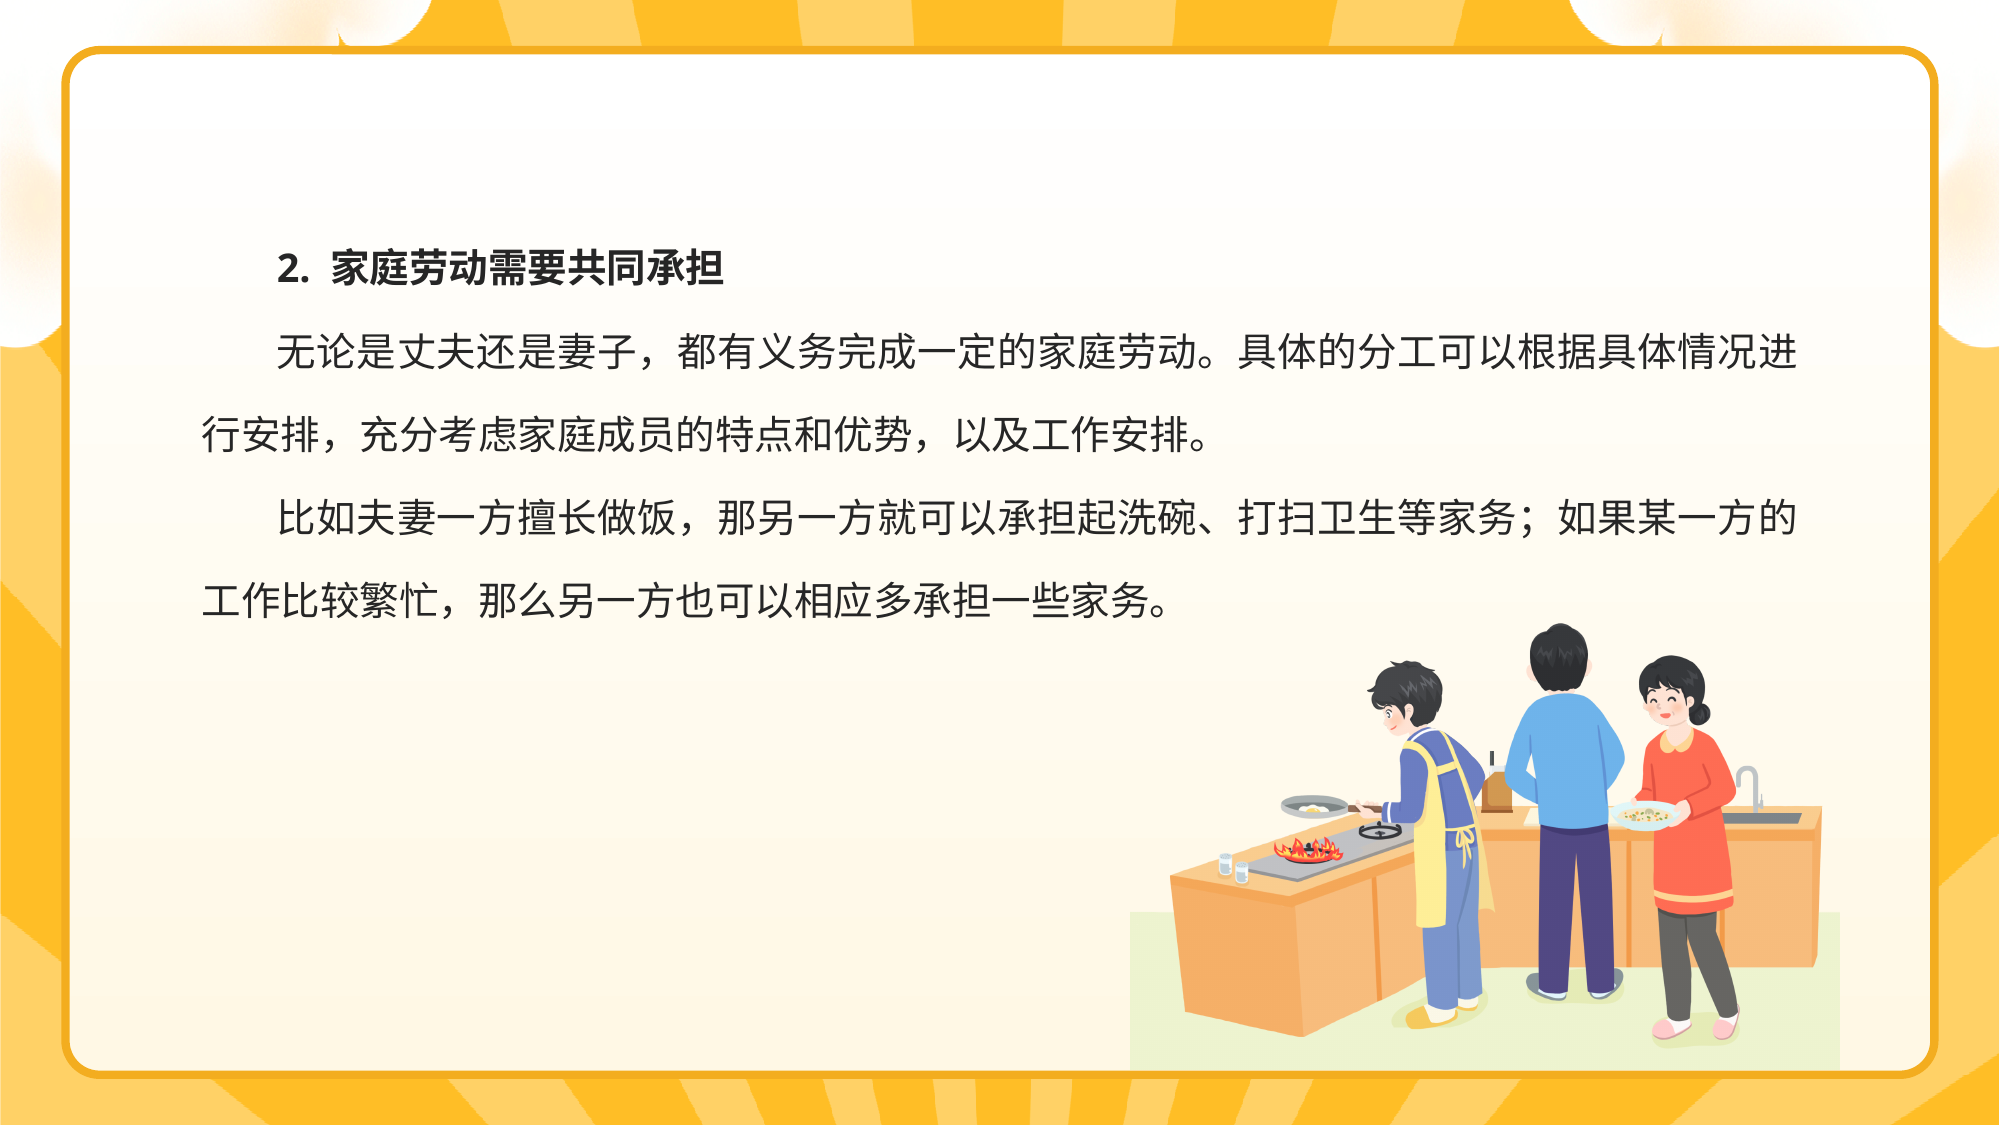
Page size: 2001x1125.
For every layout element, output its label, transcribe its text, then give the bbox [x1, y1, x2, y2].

text_box 2. 家庭劳动需要共同承担 无论是丈夫还是妻子，都有义务完成一定的家庭劳动。具体的分工可以根据具体情况进行安排，充分考虑家庭成员的特点和优势，以及工作安排。 比如夫妻一方擅长做饭，那另一方就可以承担起洗碗、打扫卫生等家务；如果某一方的工作比较繁忙，那么另一方也可以相应多承担一些家务。 [187, 200, 1813, 631]
picture [0, 0, 2000, 1125]
